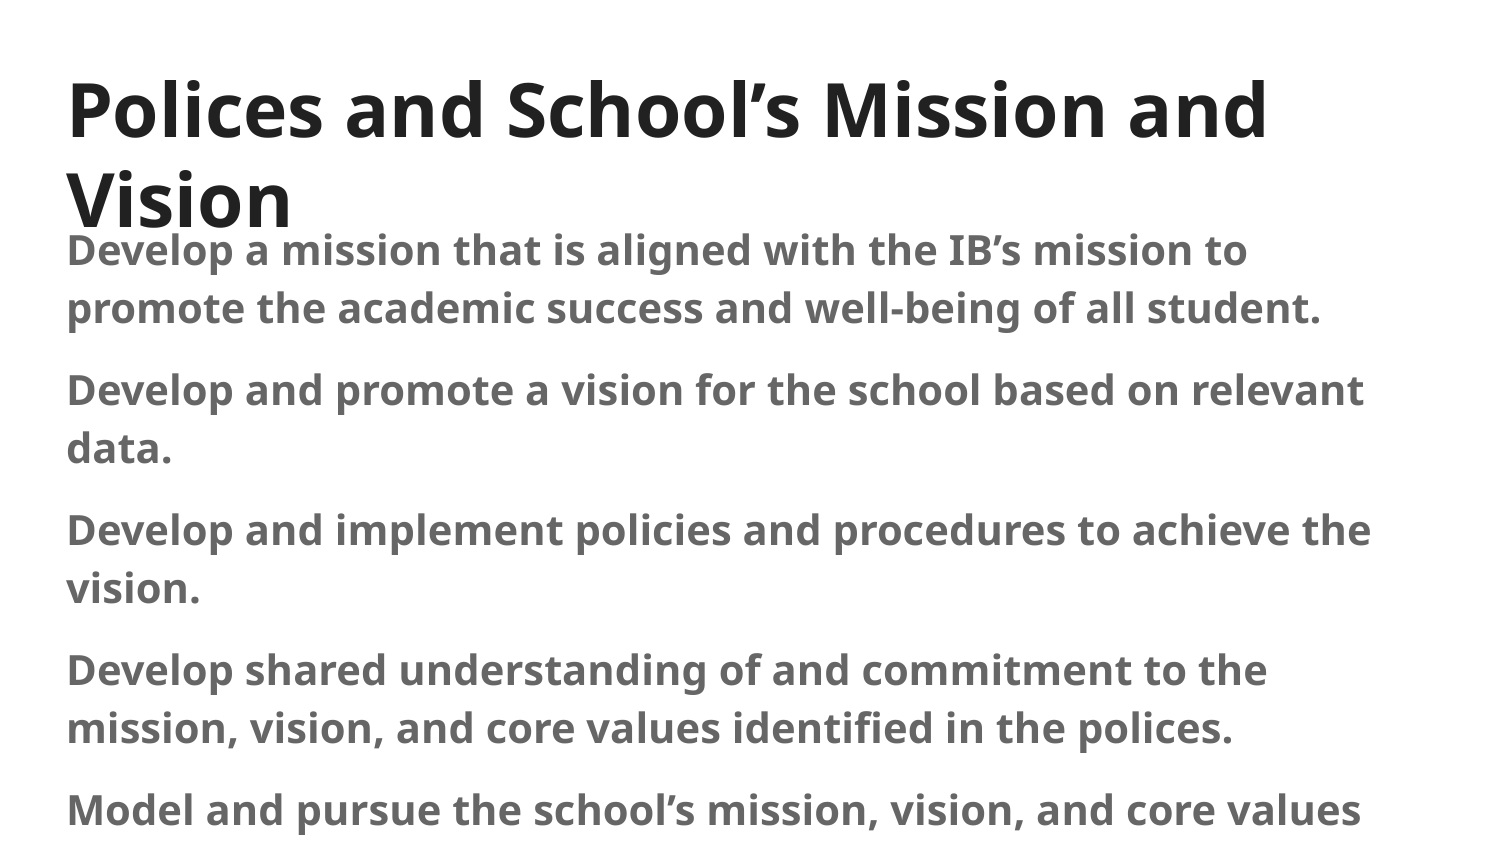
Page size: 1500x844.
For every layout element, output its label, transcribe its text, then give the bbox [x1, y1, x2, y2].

list Develop a mission that is aligned with the IB’s mission to promote the academic success and well-being of all student. Develop and promote a vision for the school based on relevant data. Develop and implement policies and procedures to achieve the vision. Develop shared understanding of and commitment to the mission, vision, and core values identified in the polices. Model and pursue the school’s mission, vision, and core values spelt out in the policies s in the day-to day organizational practices and routines. [51, 201, 1449, 844]
title Polices and School’s Mission and Vision [51, 48, 1449, 180]
